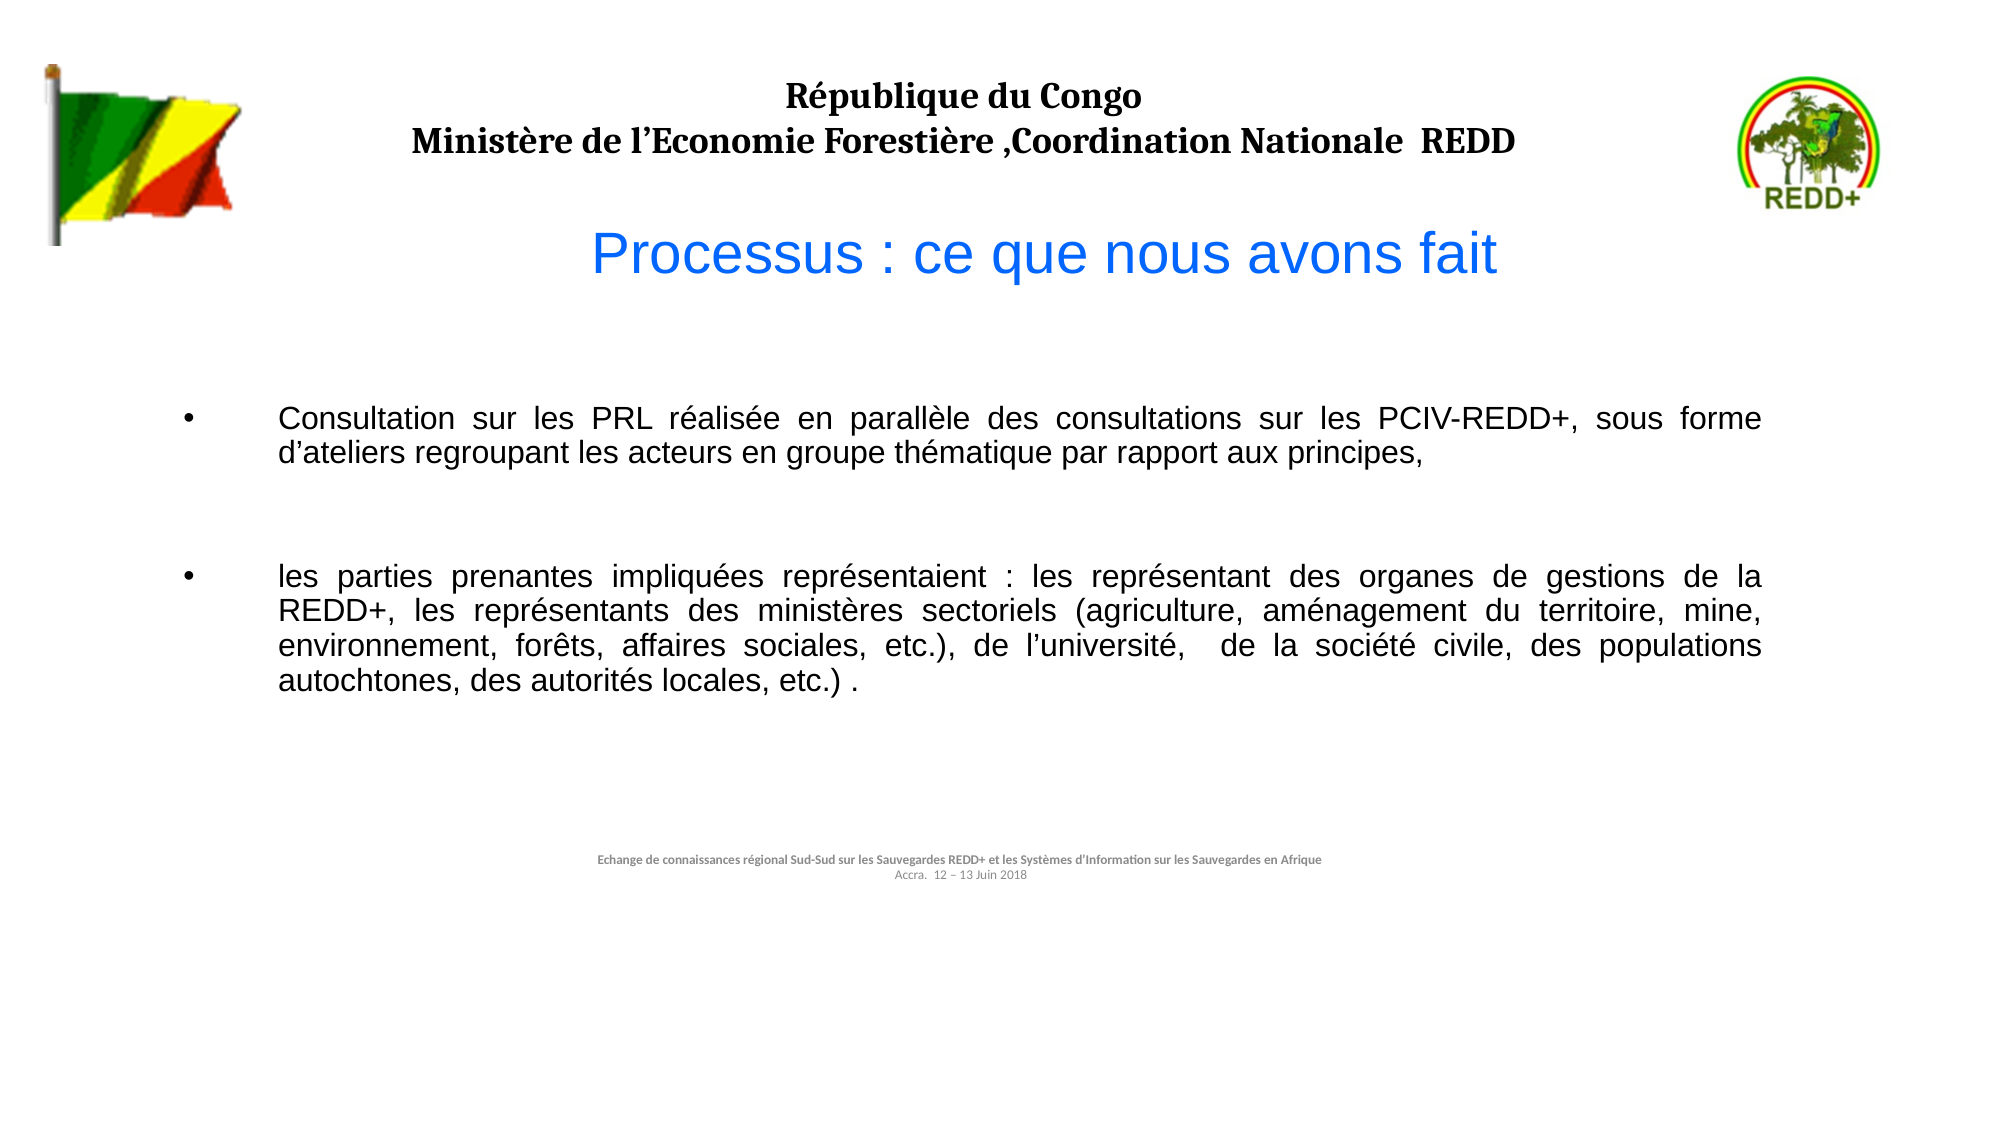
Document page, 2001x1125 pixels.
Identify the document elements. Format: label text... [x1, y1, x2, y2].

text_box République du Congo Ministère de l’Economie Forestière ,Coordination Nationale REDD [387, 63, 1549, 169]
picture [39, 64, 247, 246]
subtitle Consultation sur les PRL réalisée en parallèle des consultations sur les PCIV-REDD+, sous forme d’ateliers regroupant les acteurs en groupe thématique par rapport aux principes, les parties prenantes impliquées représentaient : les représentant des organes de gestions de la REDD+, les représentants des ministères sectoriels (agriculture, aménagement du territoire, mine, environnement, forêts, affaires sociales, etc.), de l’université, de la société civile, des populations autochtones, des autorités locales, etc.) . Echange de connaissances régional Sud-Sud sur les Sauvegardes REDD+ et les Systèmes d’Information sur les Sauvegardes en Afrique Accra. 12 – 13 Juin 2018 [143, 266, 1779, 893]
title Processus : ce que nous avons fait [246, 150, 1844, 295]
picture [1711, 76, 1906, 225]
